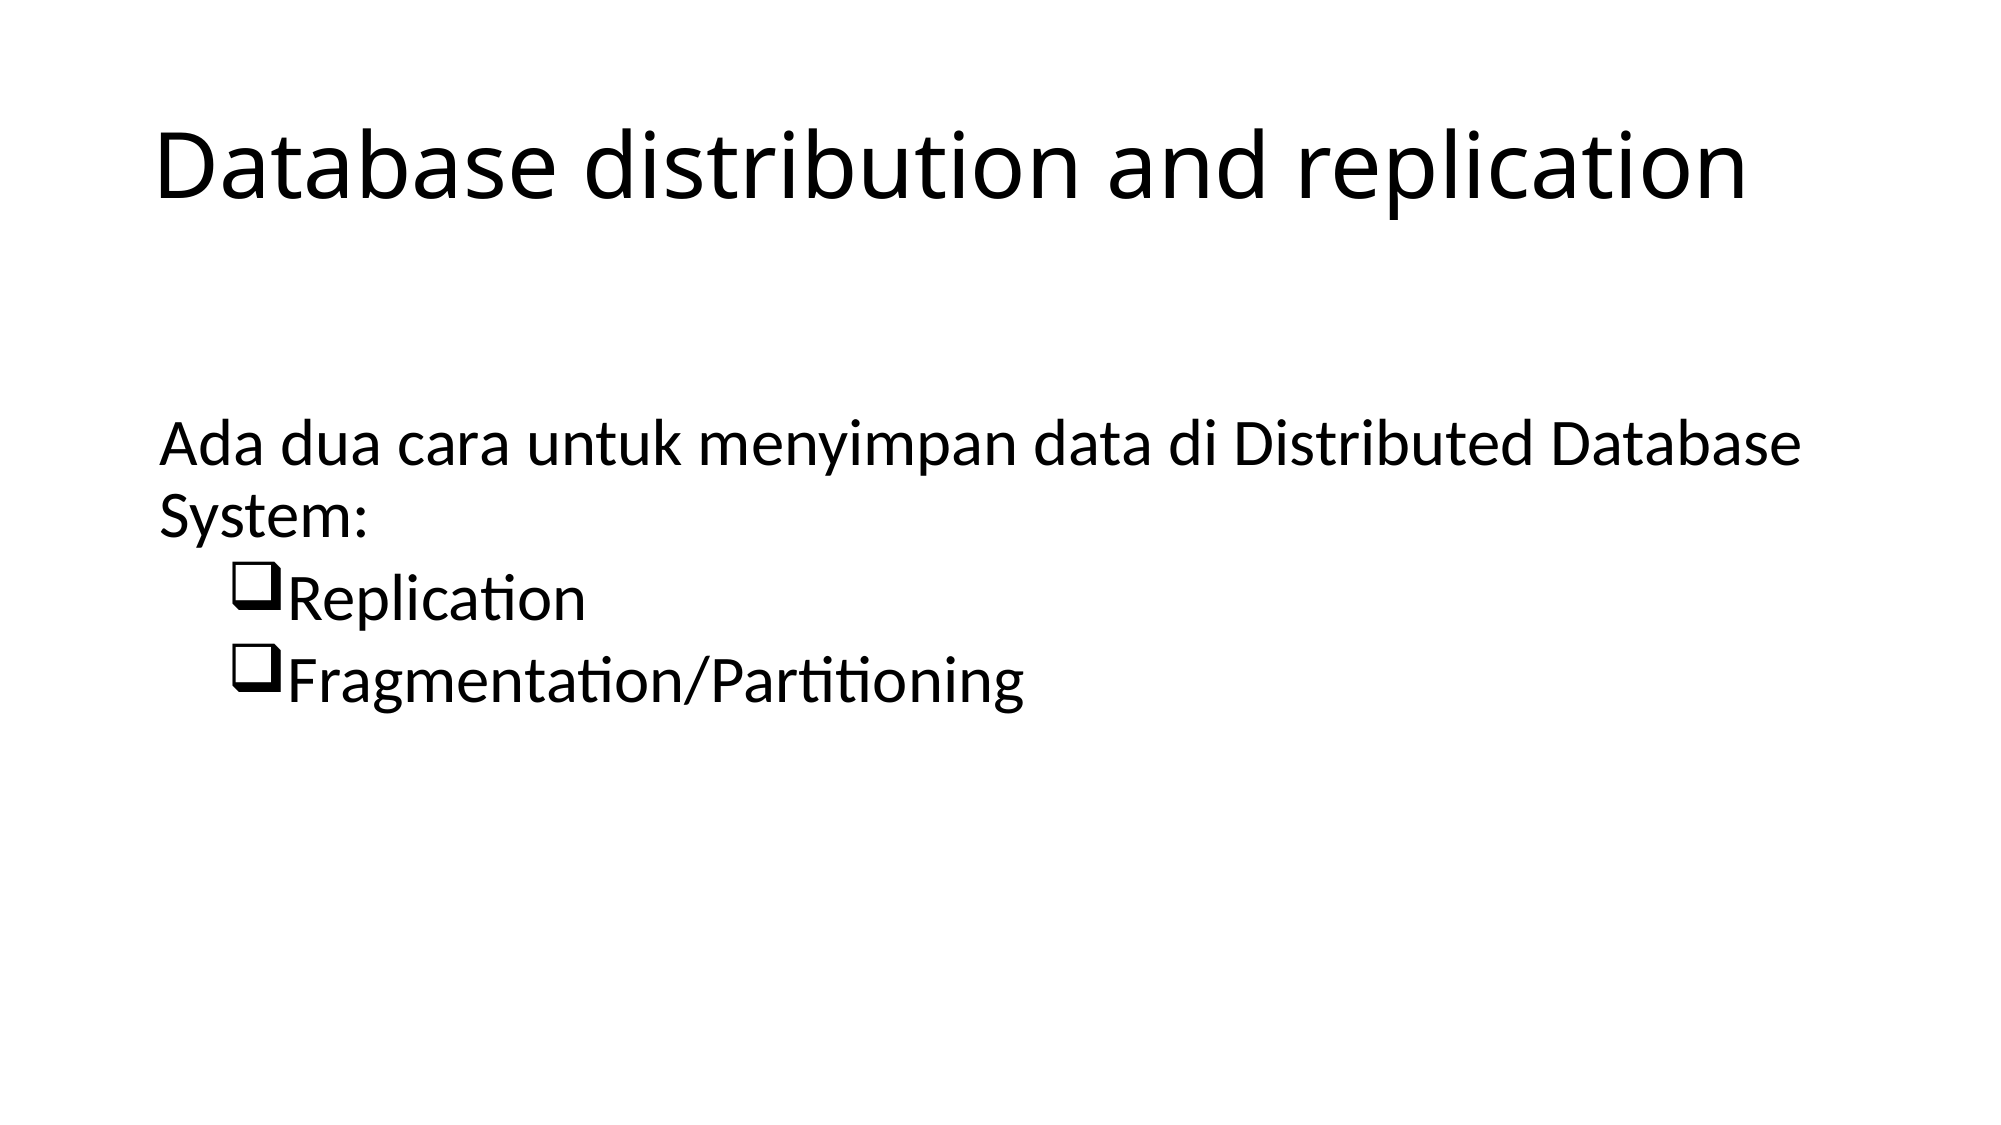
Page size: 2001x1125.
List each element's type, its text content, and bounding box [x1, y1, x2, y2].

list Ada dua cara untuk menyimpan data di Distributed Database System: Replication Fragmentation/Partitioning [137, 299, 1863, 1014]
title Database distribution and replication [137, 59, 1863, 278]
